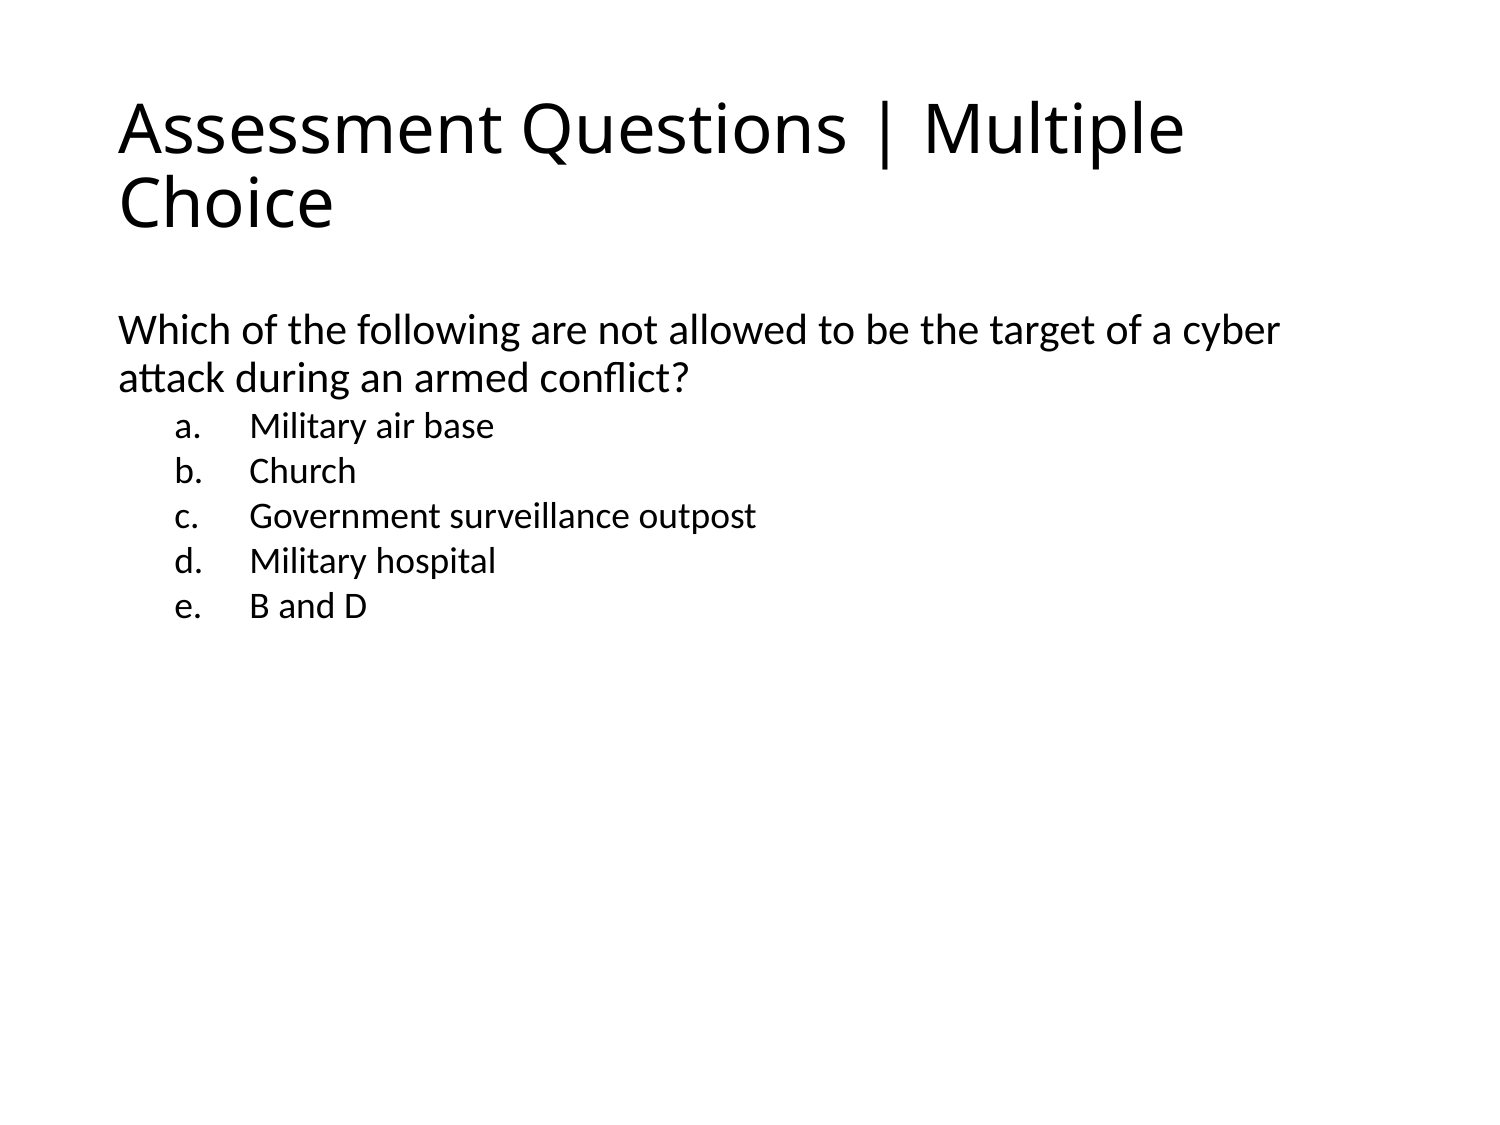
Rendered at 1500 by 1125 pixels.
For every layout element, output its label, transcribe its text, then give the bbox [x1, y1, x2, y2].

title Assessment Questions | Multiple Choice [102, 59, 1398, 278]
list Which of the following are not allowed to be the target of a cyber attack during an armed conflict? Military air base Church Government surveillance outpost Military hospital B and D [102, 299, 1398, 1014]
